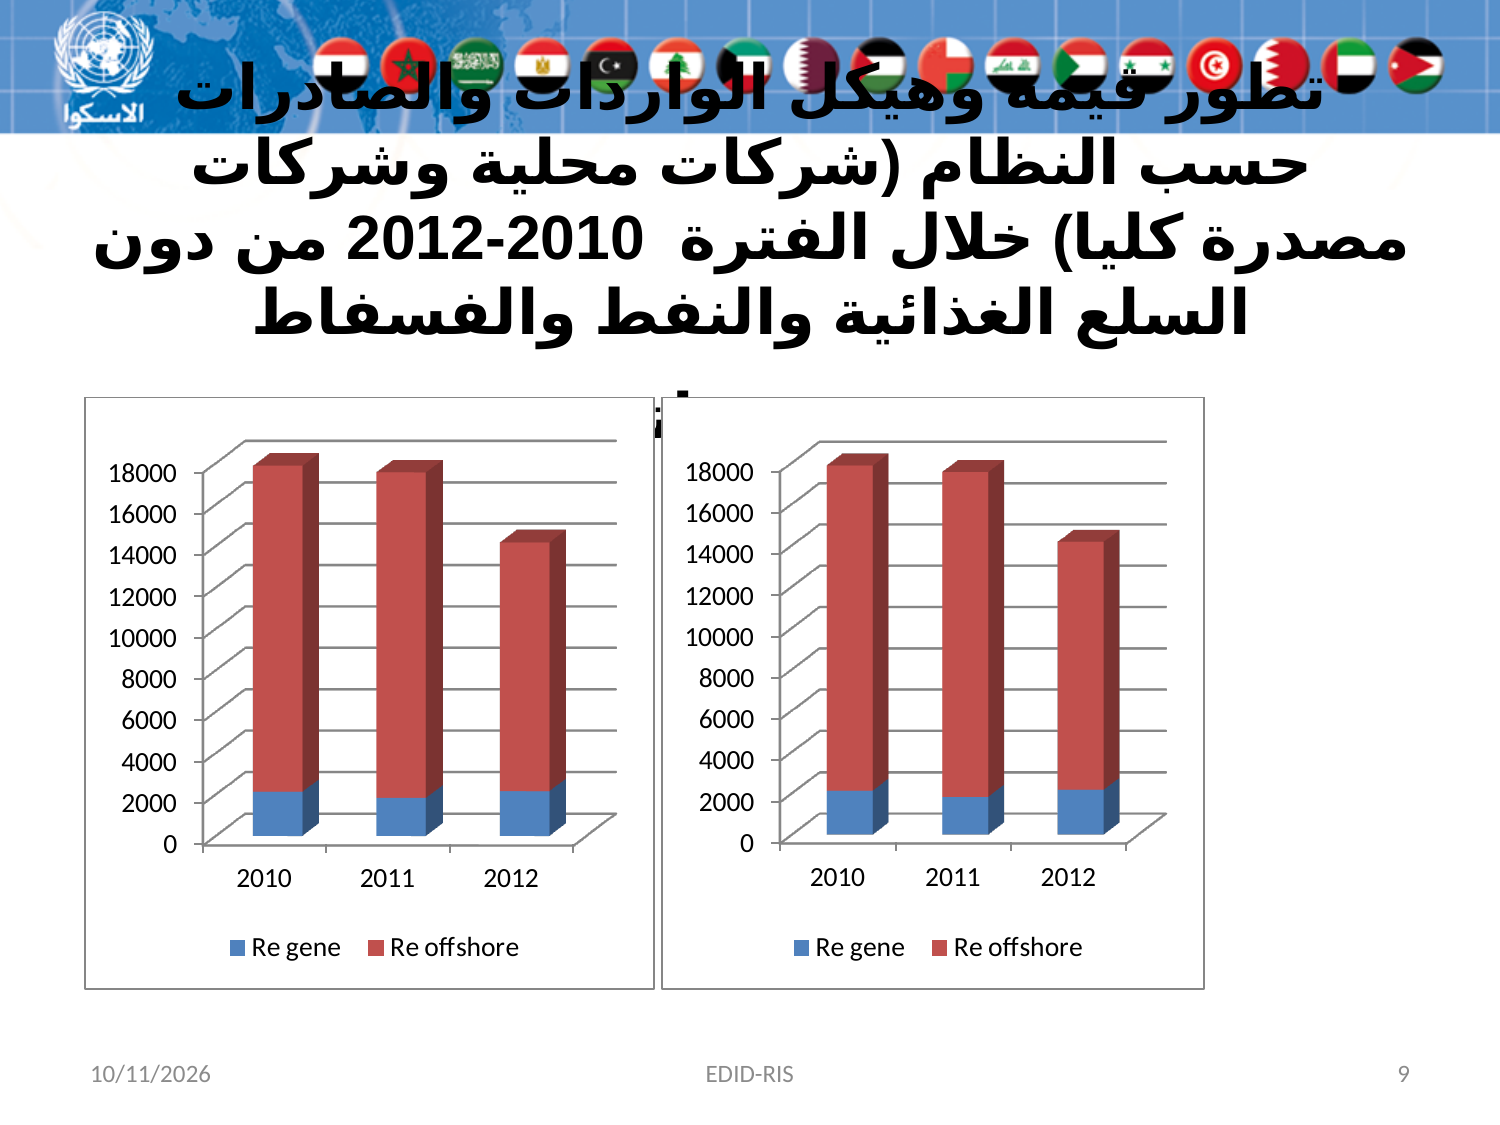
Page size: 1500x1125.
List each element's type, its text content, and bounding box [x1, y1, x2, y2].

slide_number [75, 1042, 425, 1103]
footer EDID-RIS [512, 1042, 988, 1103]
slide_number 9 [1074, 1042, 1425, 1103]
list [76, 396, 1365, 1024]
picture [0, 0, 1500, 1125]
title تطور قيمة وهيكل الواردات والصادرات حسب النظام (شركات محلية وشركات مصدرة كليا) خلال الفترة 2010-2012 من دون السلع الغذائية والنفط والفسفاط ومشتقاتهم. [76, 224, 1427, 280]
